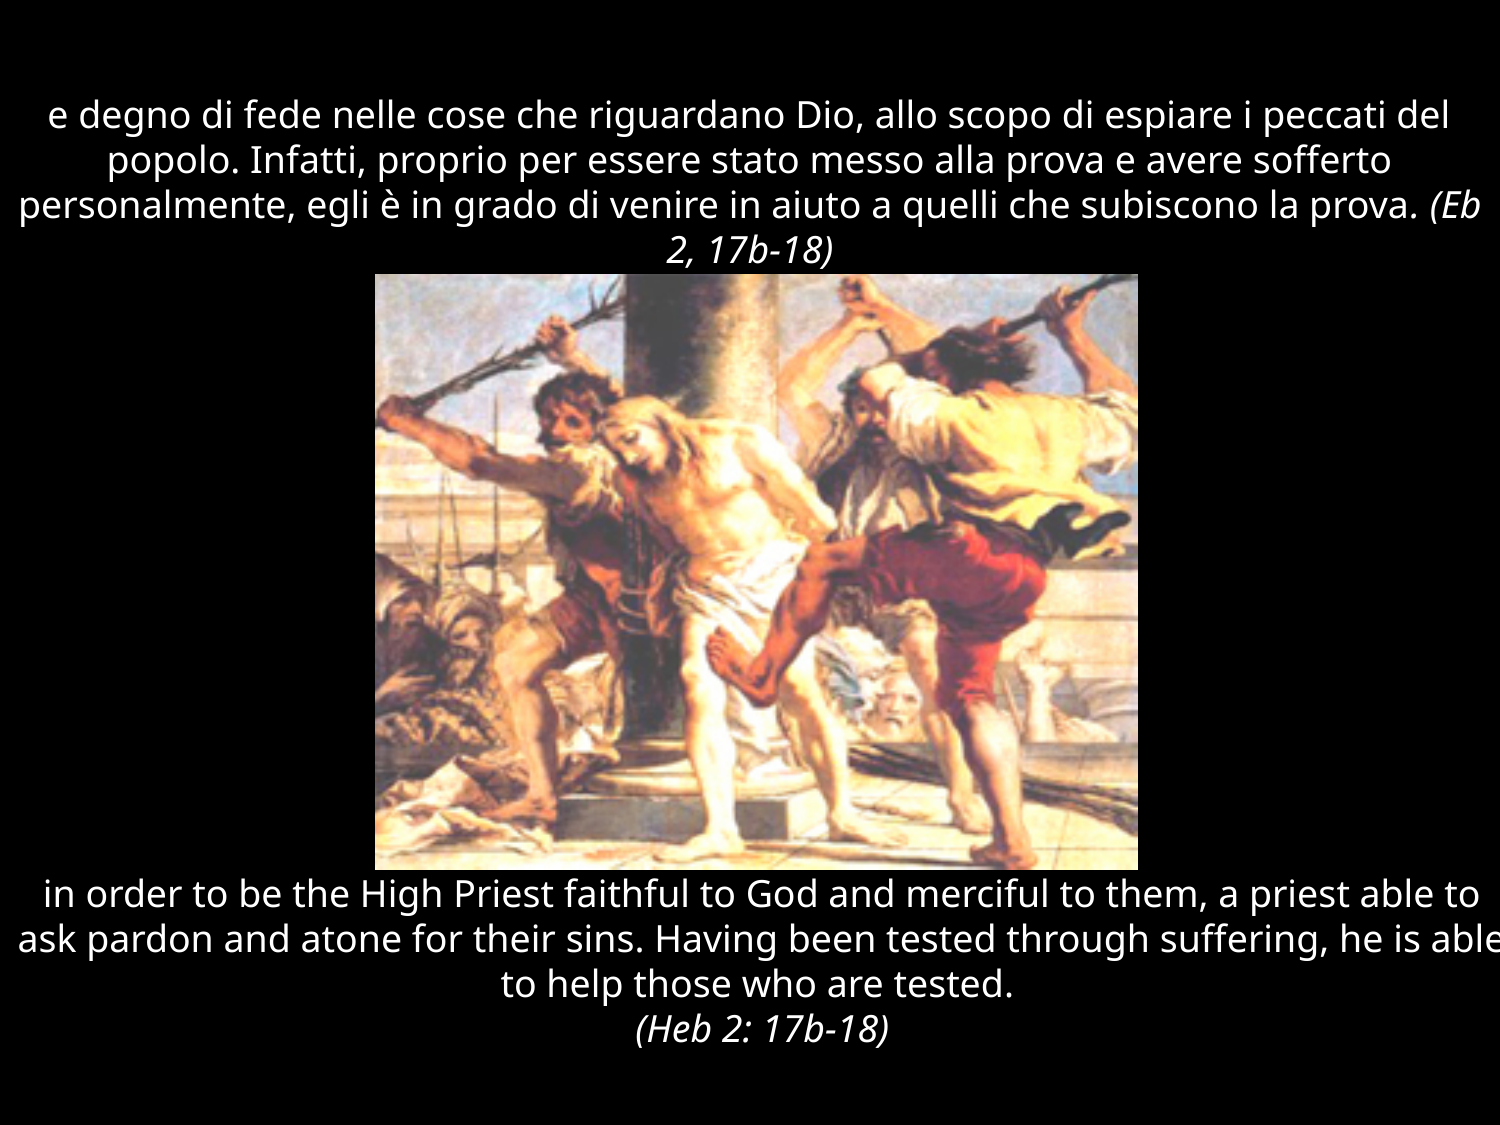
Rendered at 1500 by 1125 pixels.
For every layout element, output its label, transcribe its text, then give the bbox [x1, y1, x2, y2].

title e degno di fede nelle cose che riguardano Dio, allo scopo di espiare i peccati del popolo. Infatti, proprio per essere stato messo alla prova e avere sofferto personalmente, egli è in grado di venire in aiuto a quelli che subiscono la prova. (Eb 2, 17b-18) [0, 87, 1500, 275]
text_box in order to be the High Priest faithful to God and merciful to them, a priest able to ask pardon and atone for their sins. Having been tested through suffering, he is able to help those who are tested. (Heb 2: 17b-18) [0, 862, 1500, 1058]
picture [374, 274, 1138, 870]
